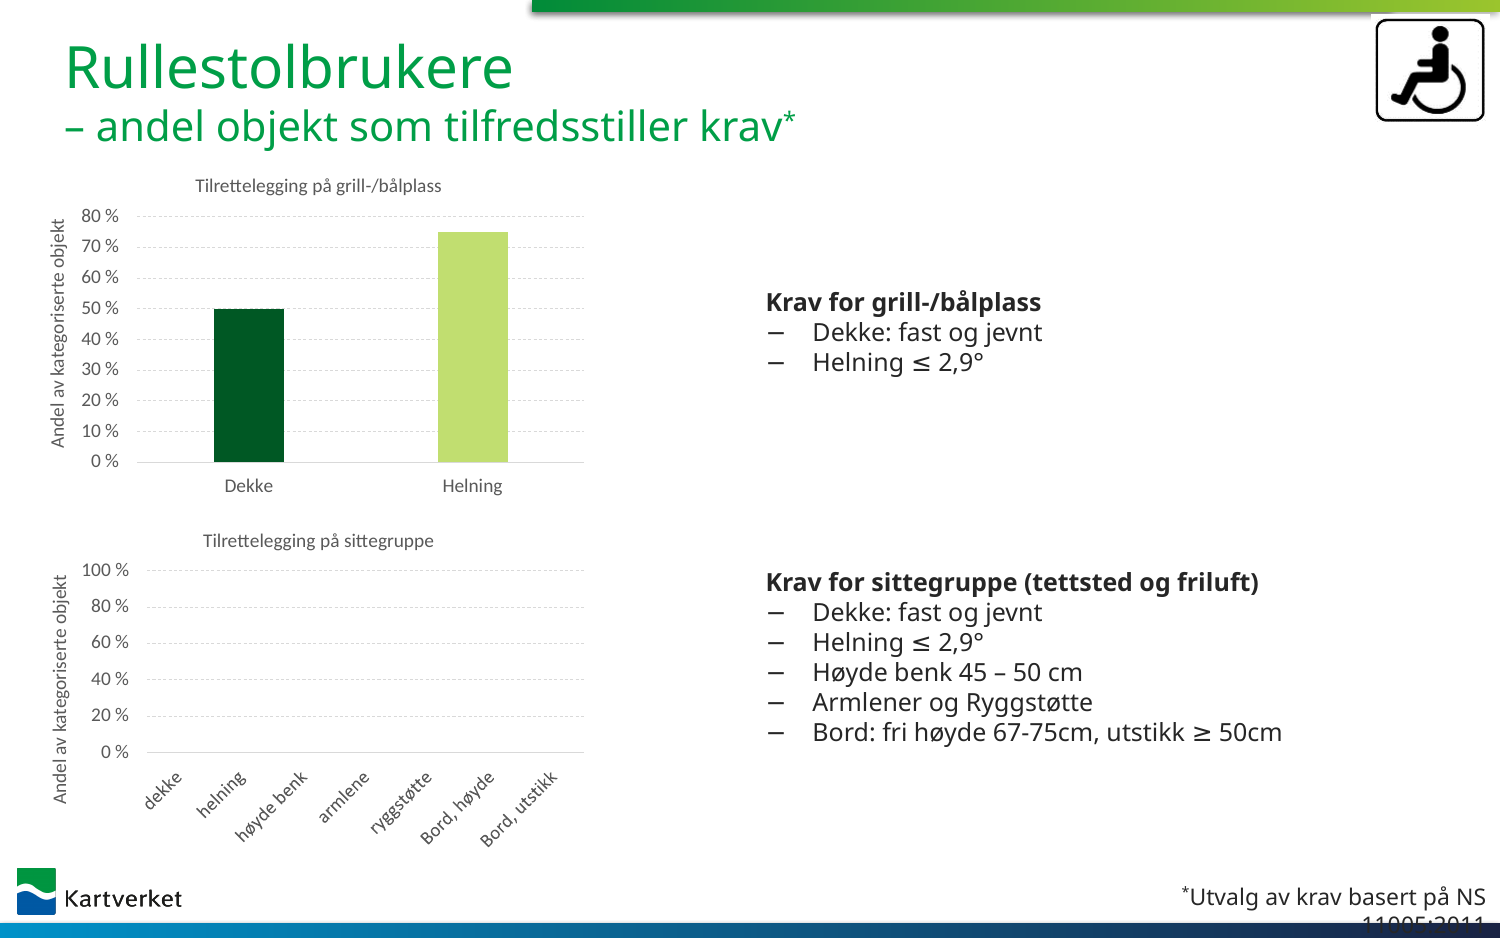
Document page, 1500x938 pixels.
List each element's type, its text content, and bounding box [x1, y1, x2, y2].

picture [41, 166, 596, 505]
picture [41, 520, 596, 859]
picture [1371, 13, 1491, 127]
text_box *Utvalg av krav basert på NS 11005:2011 [1068, 873, 1500, 938]
text_box Krav for grill-/bålplass Dekke: fast og jevnt Helning ≤ 2,9° [750, 279, 1452, 384]
text_box Krav for sittegruppe (tettsted og friluft) Dekke: fast og jevnt Helning ≤ 2,9° Høyde benk 45 – 50 cm Armlener og Ryggstøtte Bord: fri høyde 67-75cm, utstikk ≥ 50cm [750, 559, 1500, 754]
text_box Rullestolbrukere – andel objekt som tilfredsstiller krav* [49, 14, 1431, 158]
